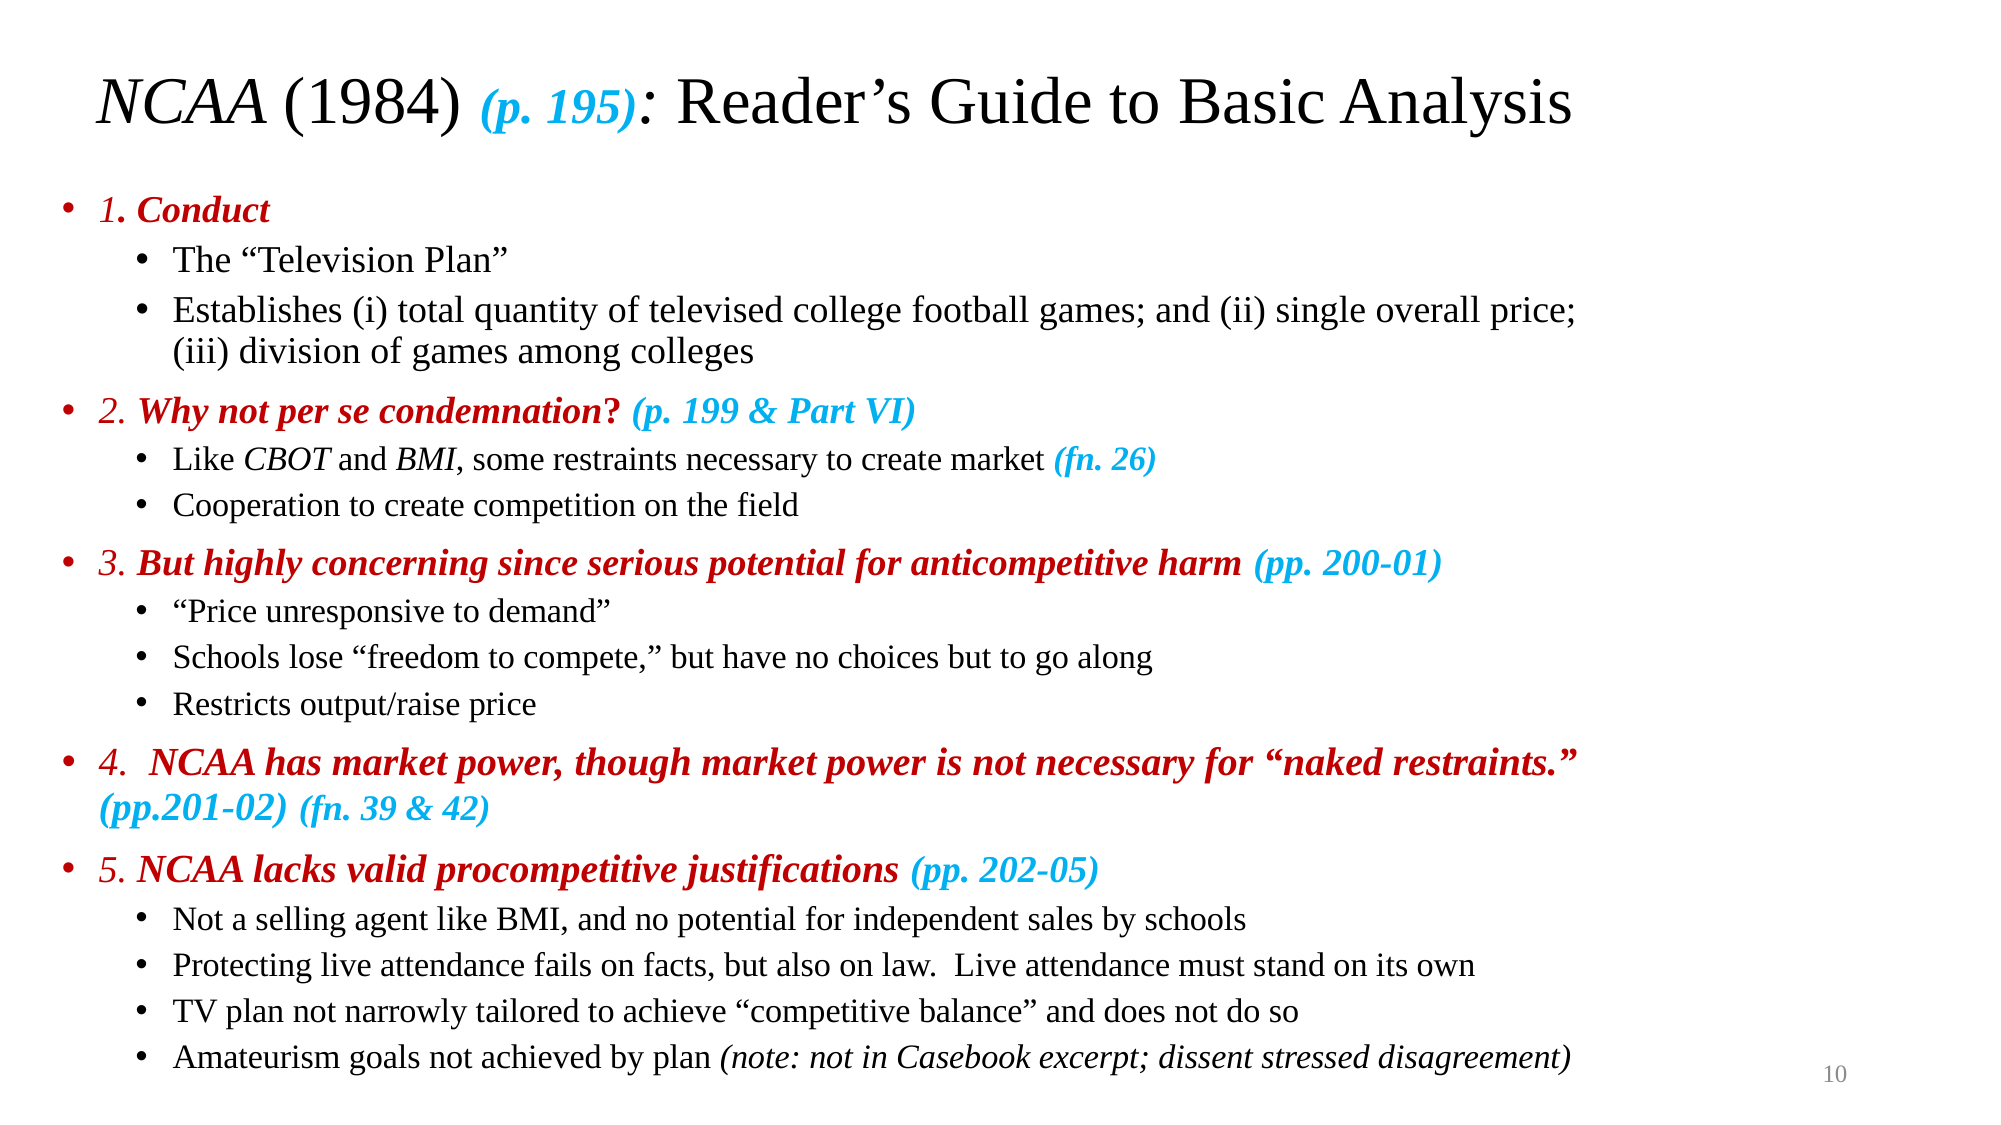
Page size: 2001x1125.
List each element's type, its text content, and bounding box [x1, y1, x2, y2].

slide_number 10 [1412, 1042, 1863, 1103]
list 1. Conduct The “Television Plan” Establishes (i) total quantity of televised college football games; and (ii) single overall price; (iii) division of games among colleges 2. Why not per se condemnation? (p. 199 & Part VI) Like CBOT and BMI, some restraints necessary to create market (fn. 26) Cooperation to create competition on the field 3. But highly concerning since serious potential for anticompetitive harm (pp. 200-01) “Price unresponsive to demand” Schools lose “freedom to compete,” but have no choices but to go along Restricts output/raise price 4. NCAA has market power, though market power is not necessary for “naked restraints.” (pp.201-02) (fn. 39 & 42) 5. NCAA lacks valid procompetitive justifications (pp. 202-05) Not a selling agent like BMI, and no potential for independent sales by schools Protecting live attendance fails on facts, but also on law. Live attendance must stand on its own TV plan not narrowly tailored to achieve “competitive balance” and does not do so Amateurism goals not achieved by plan (note: not in Casebook excerpt; dissent stressed disagreement) [46, 181, 1657, 1090]
title NCAA (1984) (p. 195): Reader’s Guide to Basic Analysis [81, 41, 1788, 162]
